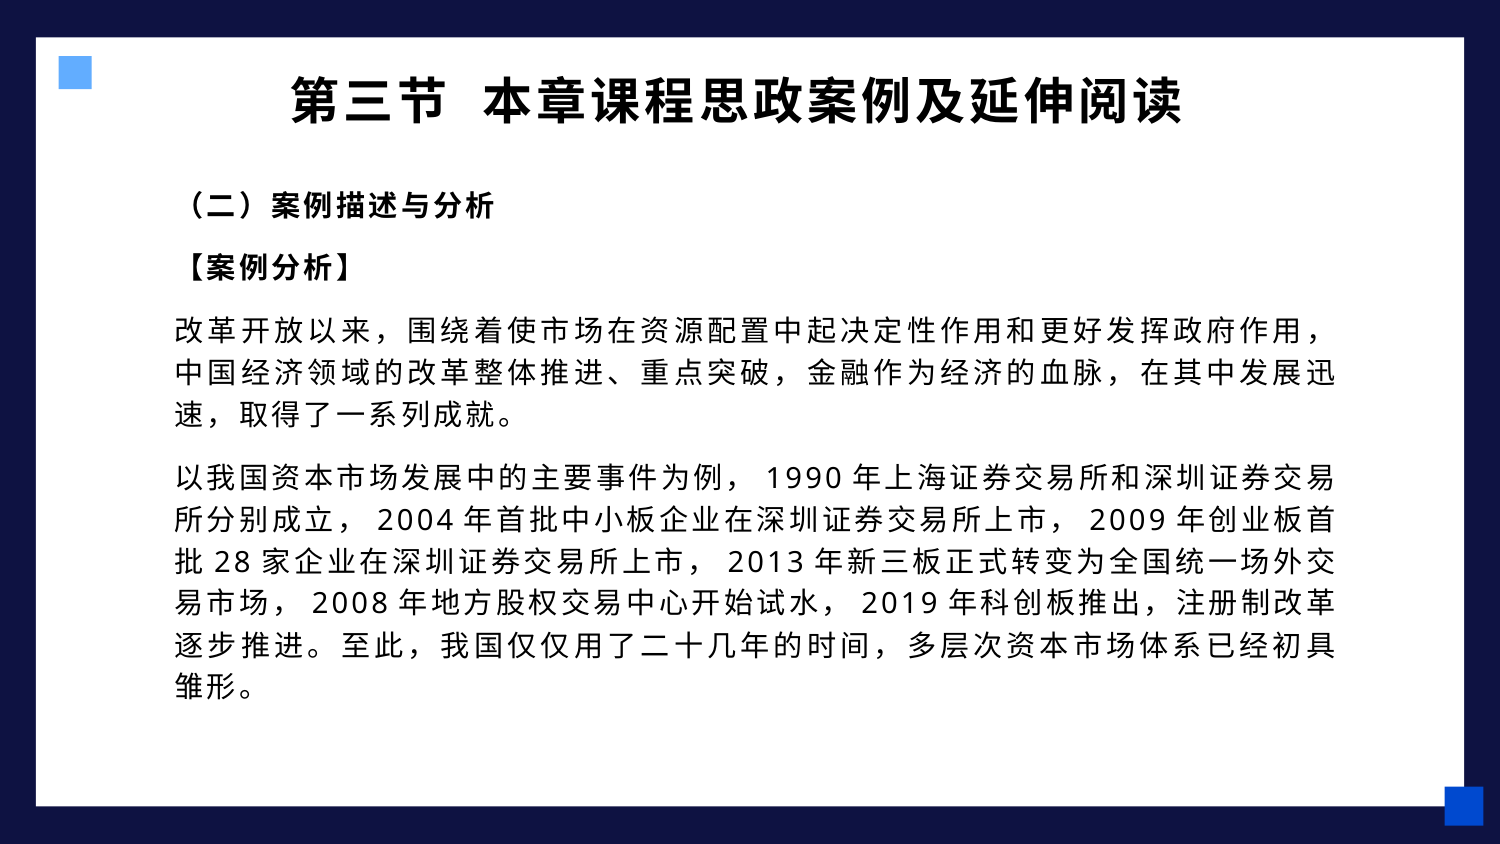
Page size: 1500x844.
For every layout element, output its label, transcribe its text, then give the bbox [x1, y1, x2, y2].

title 第三节 本章课程思政案例及延伸阅读 [141, 48, 1327, 139]
list （二）案例描述与分析 【案例分析】 改革开放以来，围绕着使市场在资源配置中起决定性作用和更好发挥政府作用，中国经济领域的改革整体推进、重点突破，金融作为经济的血脉，在其中发展迅速，取得了一系列成就。 以我国资本市场发展中的主要事件为例，1990年上海证券交易所和深圳证券交易所分别成立，2004年首批中小板企业在深圳证券交易所上市，2009年创业板首批28家企业在深圳证券交易所上市，2013年新三板正式转变为全国统一场外交易市场，2008年地方股权交易中心开始试水，2019年科创板推出，注册制改革逐步推进。至此，我国仅仅用了二十几年的时间，多层次资本市场体系已经初具雏形。 [157, 179, 1353, 605]
